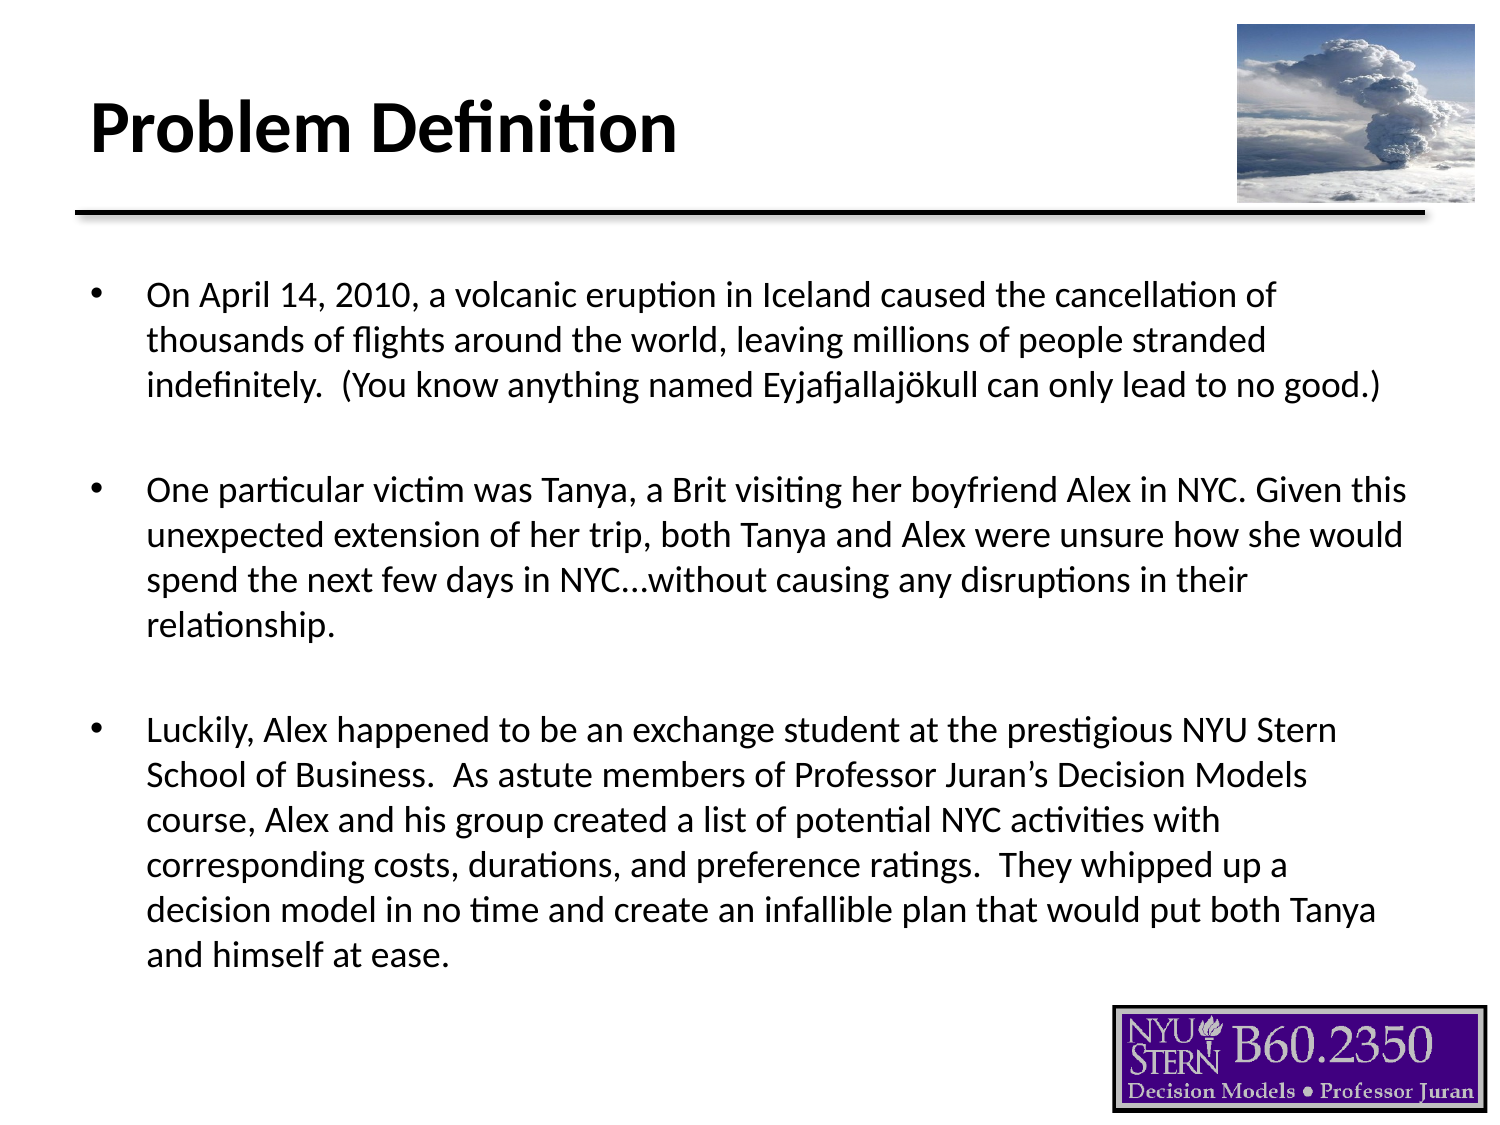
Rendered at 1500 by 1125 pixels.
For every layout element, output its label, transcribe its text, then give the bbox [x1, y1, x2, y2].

picture [1112, 1005, 1488, 1113]
list On April 14, 2010, a volcanic eruption in Iceland caused the cancellation of thousands of flights around the world, leaving millions of people stranded indefinitely. (You know anything named Eyjafjallajökull can only lead to no good.) One particular victim was Tanya, a Brit visiting her boyfriend Alex in NYC. Given this unexpected extension of her trip, both Tanya and Alex were unsure how she would spend the next few days in NYC...without causing any disruptions in their relationship. Luckily, Alex happened to be an exchange student at the prestigious NYU Stern School of Business. As astute members of Professor Juran’s Decision Models course, Alex and his group created a list of potential NYC activities with corresponding costs, durations, and preference ratings. They whipped up a decision model in no time and create an infallible plan that would put both Tanya and himself at ease. [75, 262, 1425, 1050]
title Problem Definition [75, 45, 1425, 200]
picture [1237, 24, 1475, 203]
